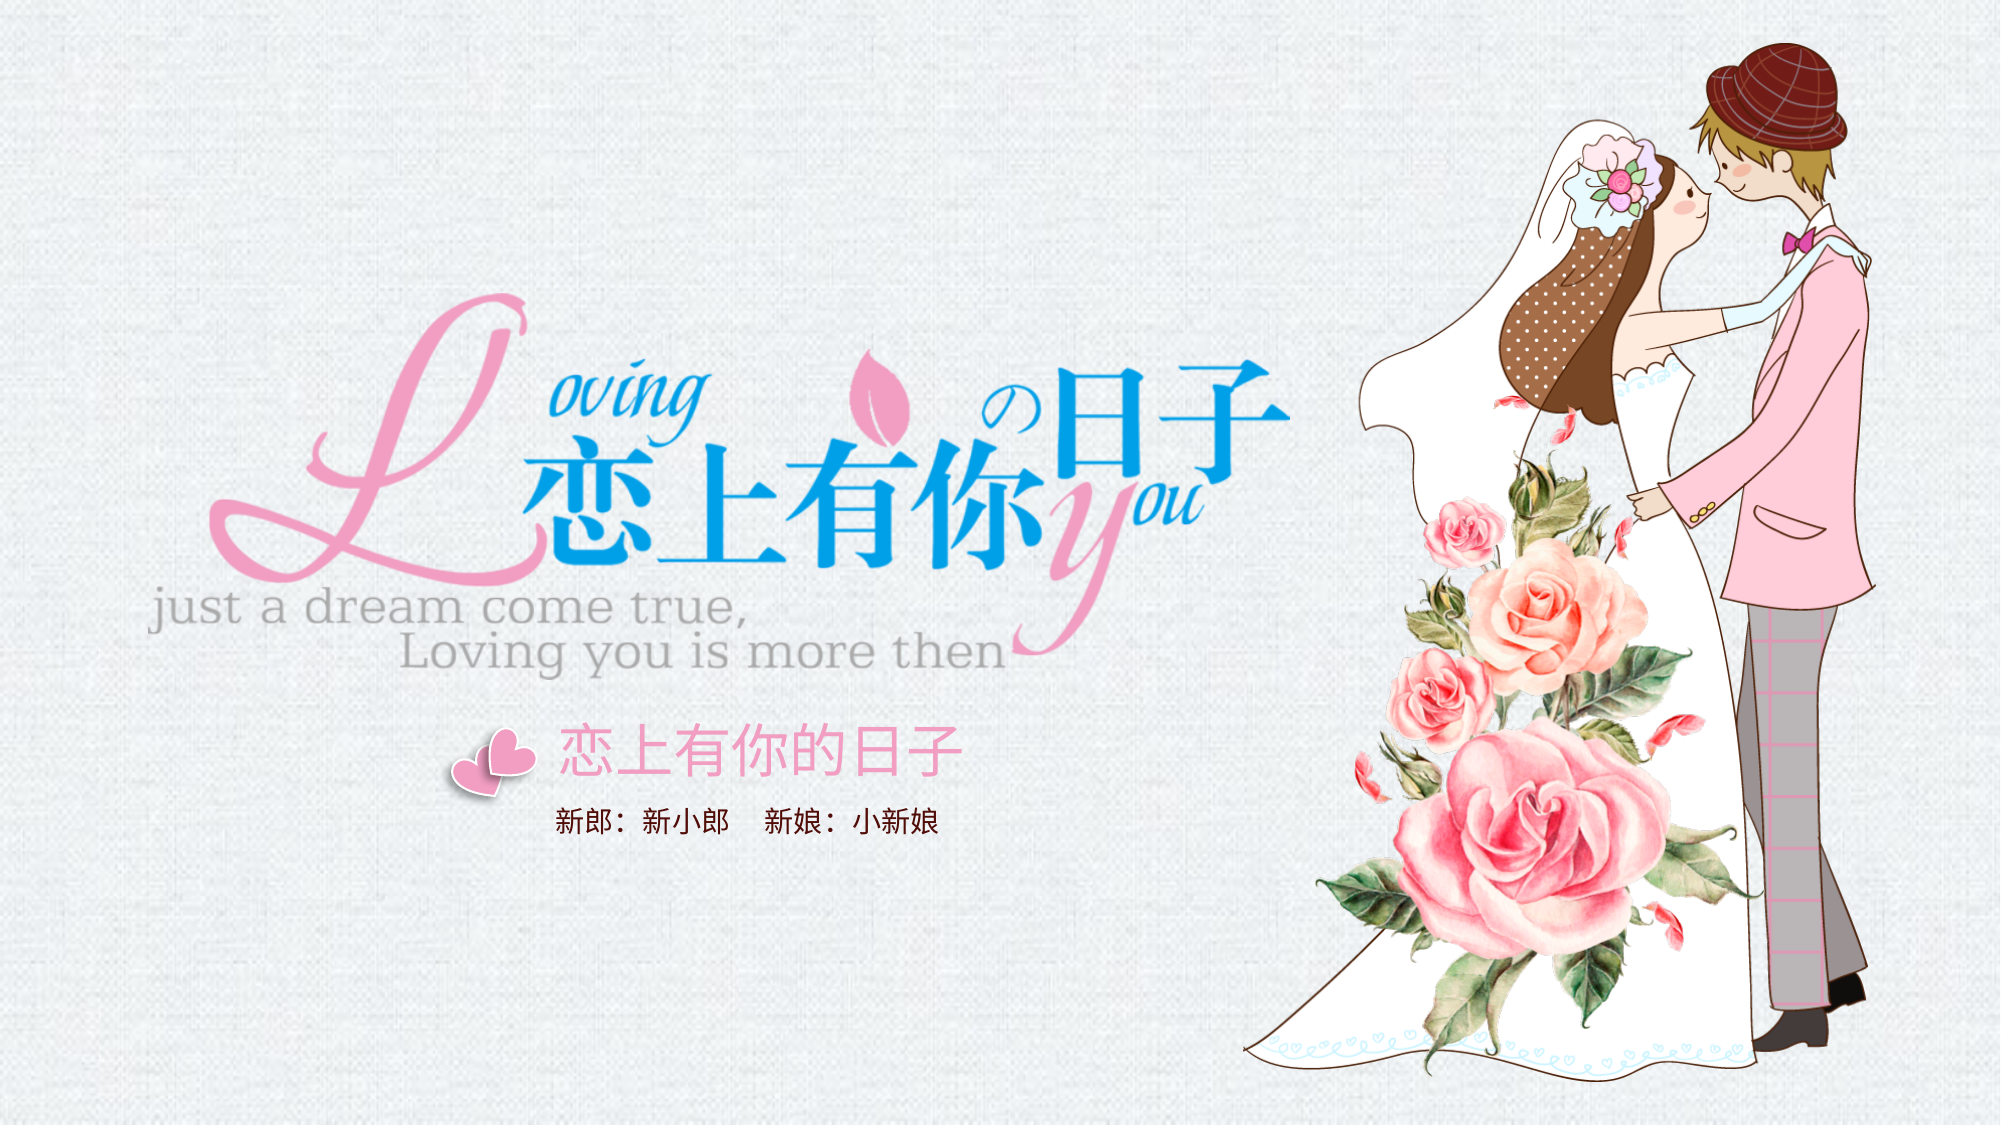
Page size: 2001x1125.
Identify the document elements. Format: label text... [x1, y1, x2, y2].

text_box 新娘：小新娘 [750, 795, 956, 846]
text_box 恋上有你的日子 [542, 706, 980, 792]
text_box 新郎：新小郎 [478, 795, 750, 846]
text_box [451, 748, 500, 797]
picture [0, 0, 2001, 1125]
text_box [488, 727, 538, 777]
